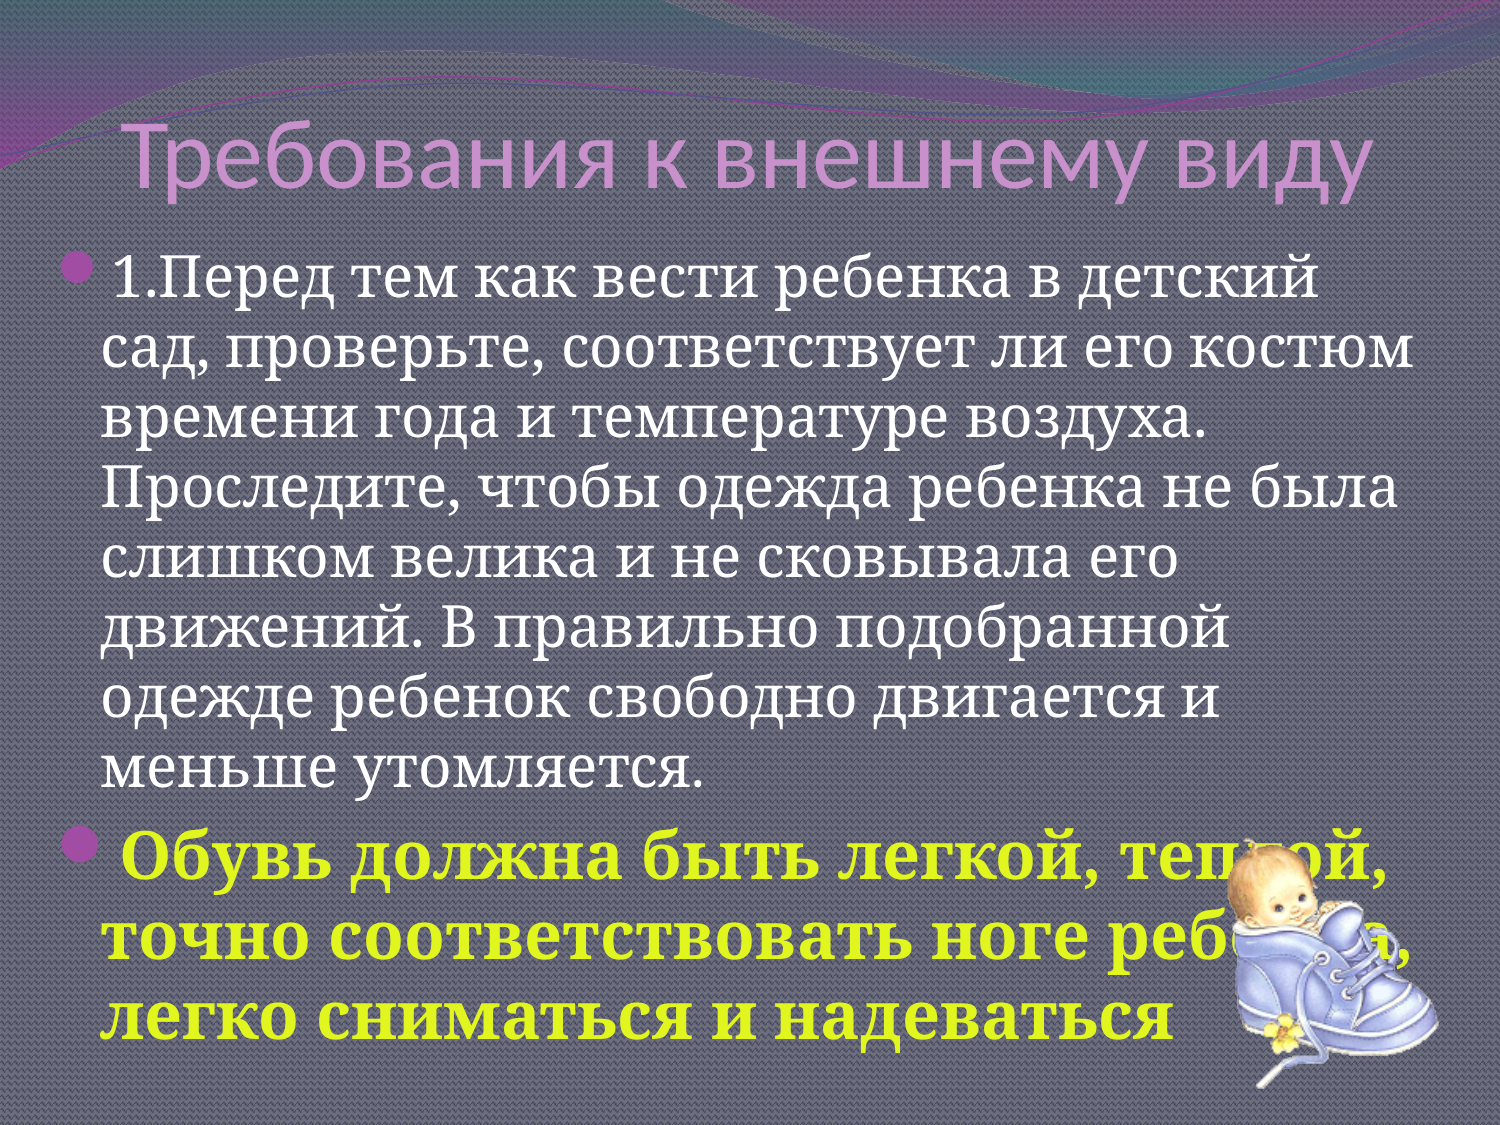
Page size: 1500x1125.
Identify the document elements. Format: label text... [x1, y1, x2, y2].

title Требования к внешнему виду [74, 77, 1426, 209]
picture [1222, 833, 1442, 1093]
list 1.Перед тем как вести ребенка в детский сад, проверьте, соответствует ли его костюм времени года и температуре воздуха. Проследите, чтобы одежда ребенка не была слишком велика и не сковывала его движений. В правильно подобранной одежде ребенок свободно двигается и меньше утомляется. Обувь должна быть легкой, теплой, точно соответствовать ноге ребенка, легко сниматься и надеваться [40, 231, 1460, 1038]
